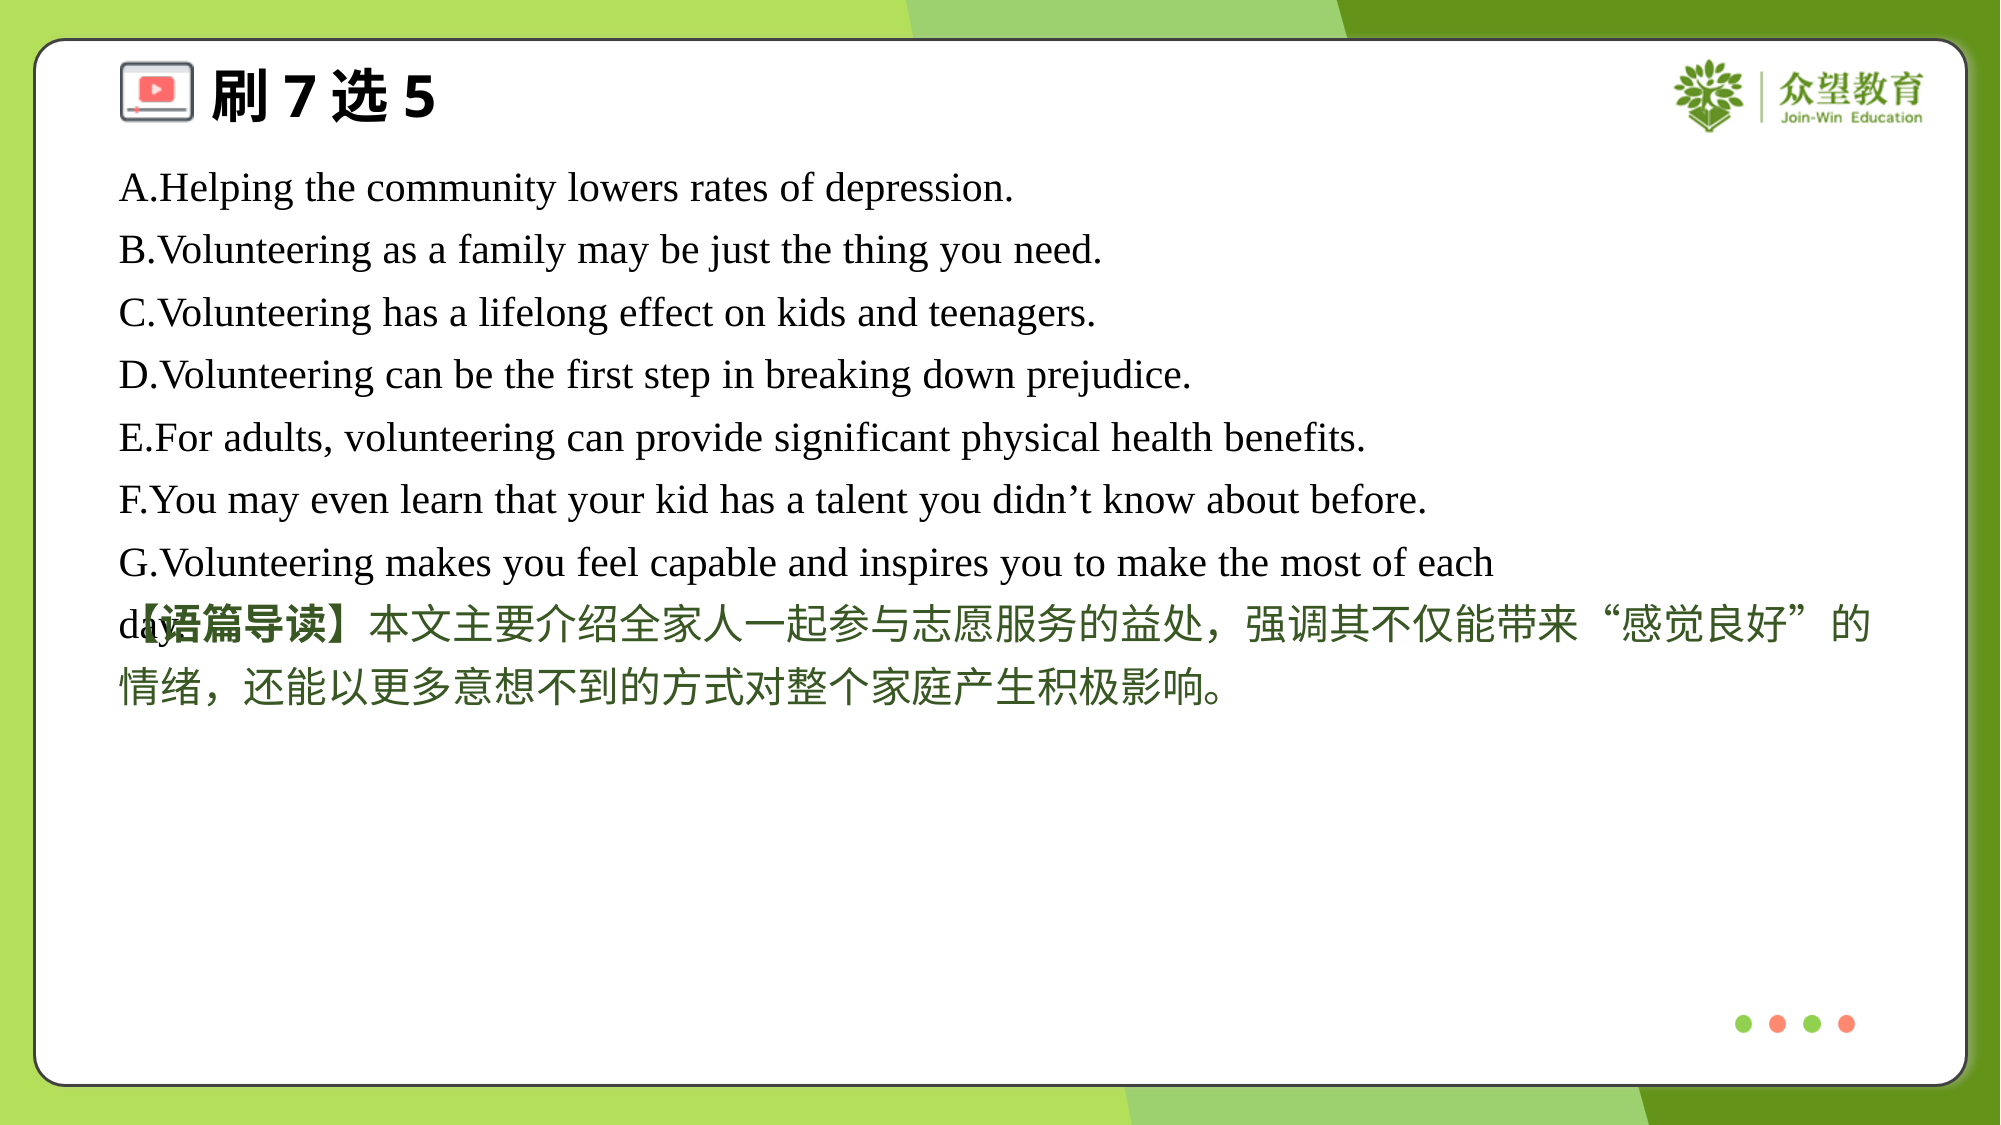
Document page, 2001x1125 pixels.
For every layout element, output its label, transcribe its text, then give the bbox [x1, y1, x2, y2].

text_box A.Helping the community lowers rates of depression. B.Volunteering as a family may be just the thing you need. C.Volunteering has a lifelong effect on kids and teenagers. D.Volunteering can be the first step in breaking down prejudice. E.For adults, volunteering can provide significant physical health benefits. F.You may even learn that your kid has a talent you didn’t know about before. G.Volunteering makes you feel capable and inspires you to make the most of each day.#7 [118, 146, 1883, 579]
picture [0, 0, 2000, 1125]
text_box 【语篇导读】本文主要介绍全家人一起参与志愿服务的益处，强调其不仅能带来“感觉良好”的情绪，还能以更多意想不到的方式对整个家庭产生积极影响。 [118, 585, 1883, 706]
